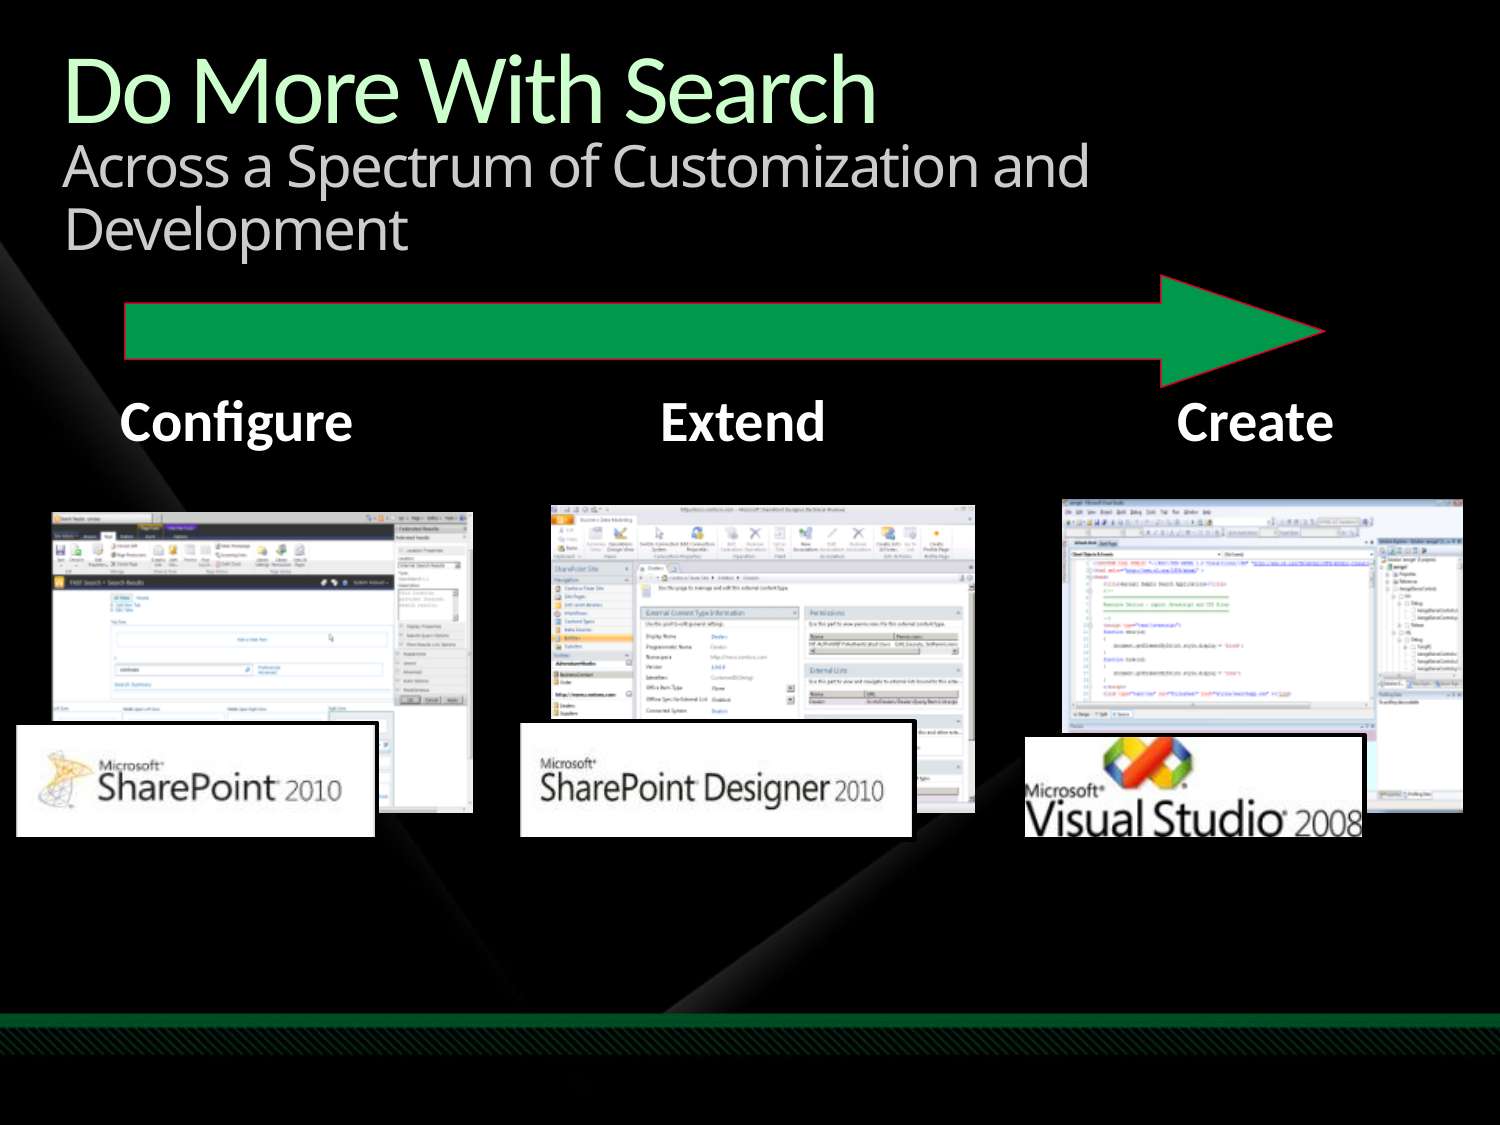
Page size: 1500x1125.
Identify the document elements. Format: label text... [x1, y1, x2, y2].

picture [0, 0, 1500, 390]
text_box [124, 274, 1326, 389]
table_header Extend [475, 390, 1012, 463]
picture [0, 463, 1500, 1125]
table_header Create [1012, 390, 1500, 463]
title Do More With Search [62, 37, 1438, 120]
table_header Configure [0, 390, 475, 463]
list Across a Spectrum of Customization and Development [62, 137, 1439, 213]
